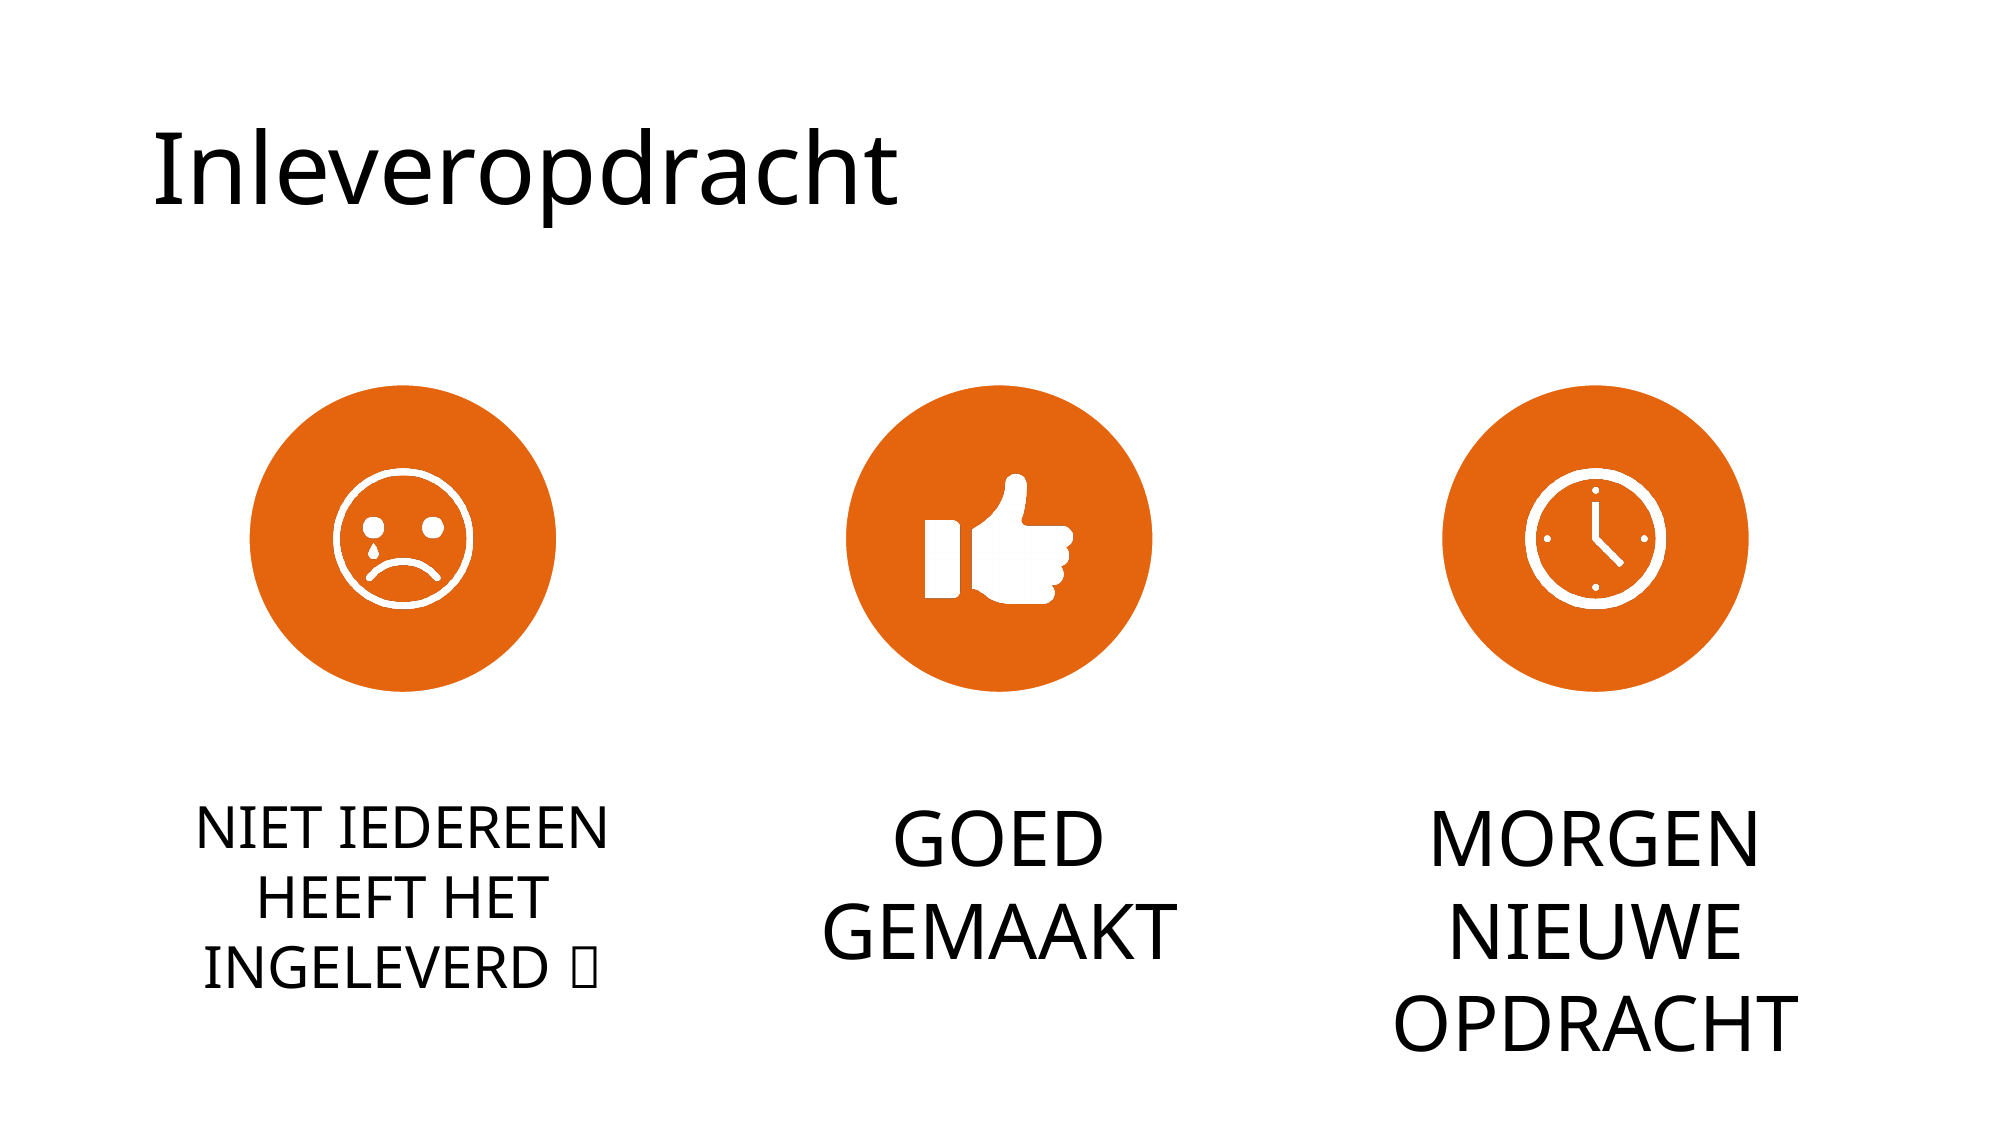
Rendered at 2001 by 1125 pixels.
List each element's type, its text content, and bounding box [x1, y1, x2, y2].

title Inleveropdracht [138, 54, 1862, 274]
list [137, 284, 1861, 1029]
